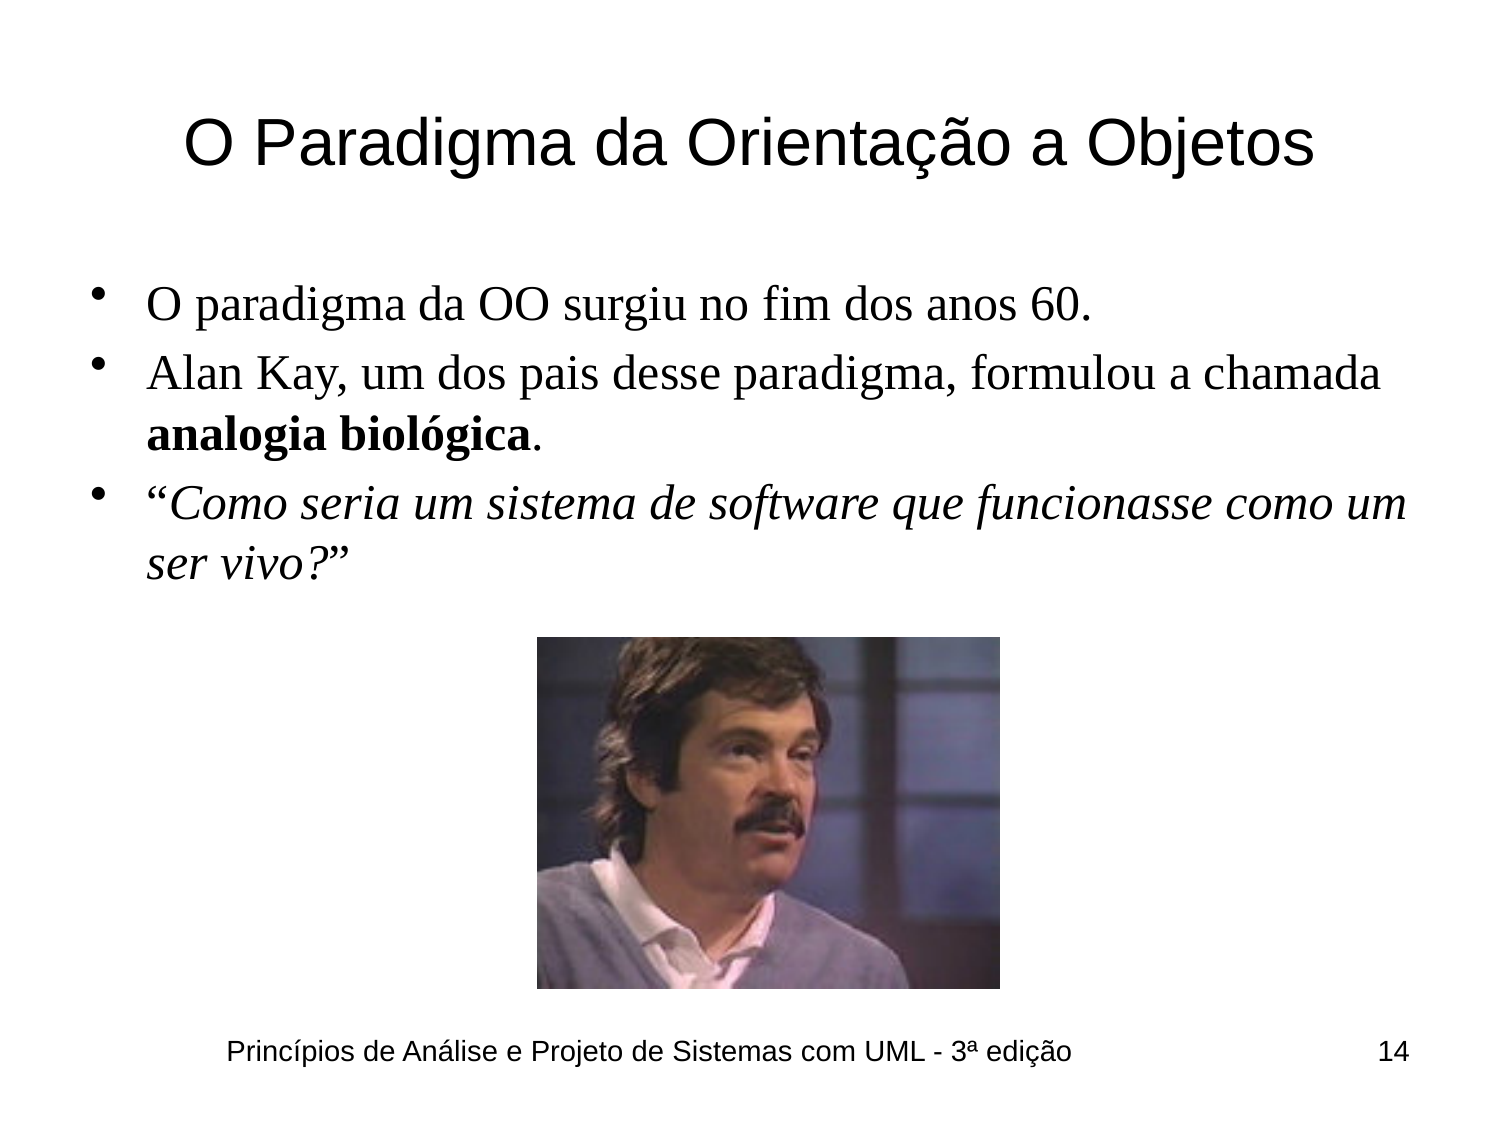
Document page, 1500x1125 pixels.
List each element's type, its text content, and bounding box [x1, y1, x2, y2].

picture [537, 637, 1001, 990]
footer Princípios de Análise e Projeto de Sistemas com UML - 3ª edição [74, 1024, 1226, 1103]
slide_number 14 [1237, 1024, 1426, 1103]
list O paradigma da OO surgiu no fim dos anos 60. Alan Kay, um dos pais desse paradigma, formulou a chamada analogia biológica. “Como seria um sistema de software que funcionasse como um ser vivo?” [74, 262, 1426, 1006]
title O Paradigma da Orientação a Objetos [74, 44, 1426, 233]
